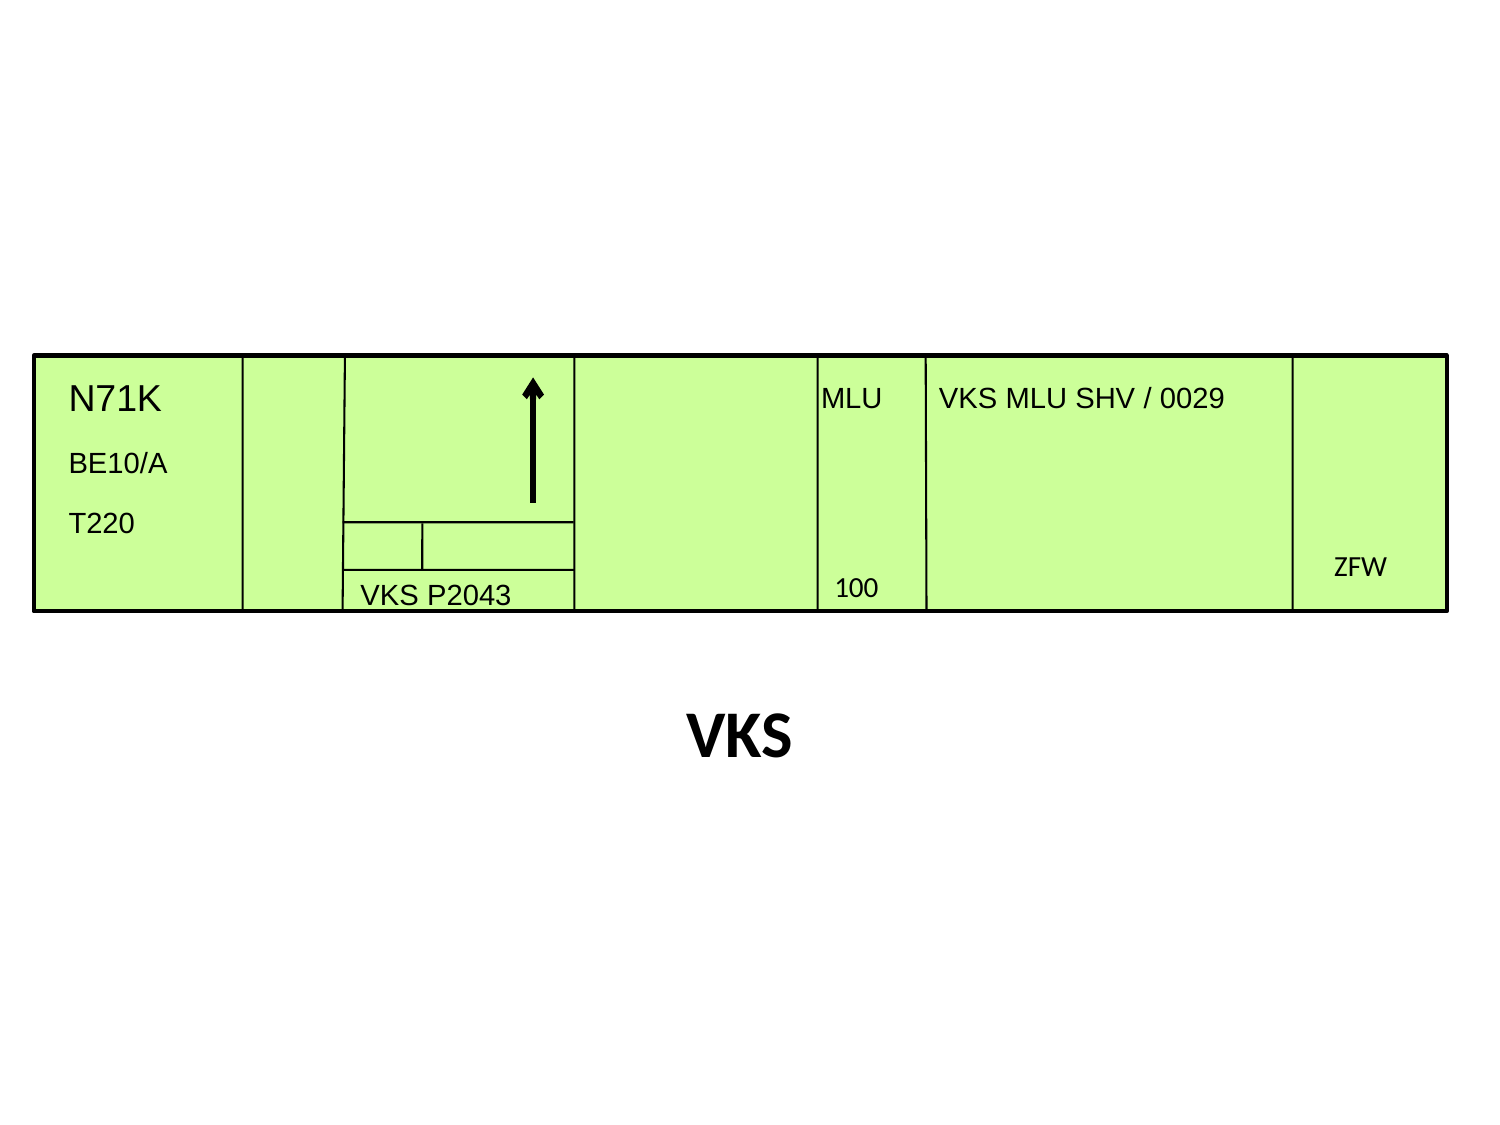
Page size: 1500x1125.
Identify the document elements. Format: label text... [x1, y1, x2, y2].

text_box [33, 355, 1448, 619]
text_box VKS [652, 683, 827, 778]
